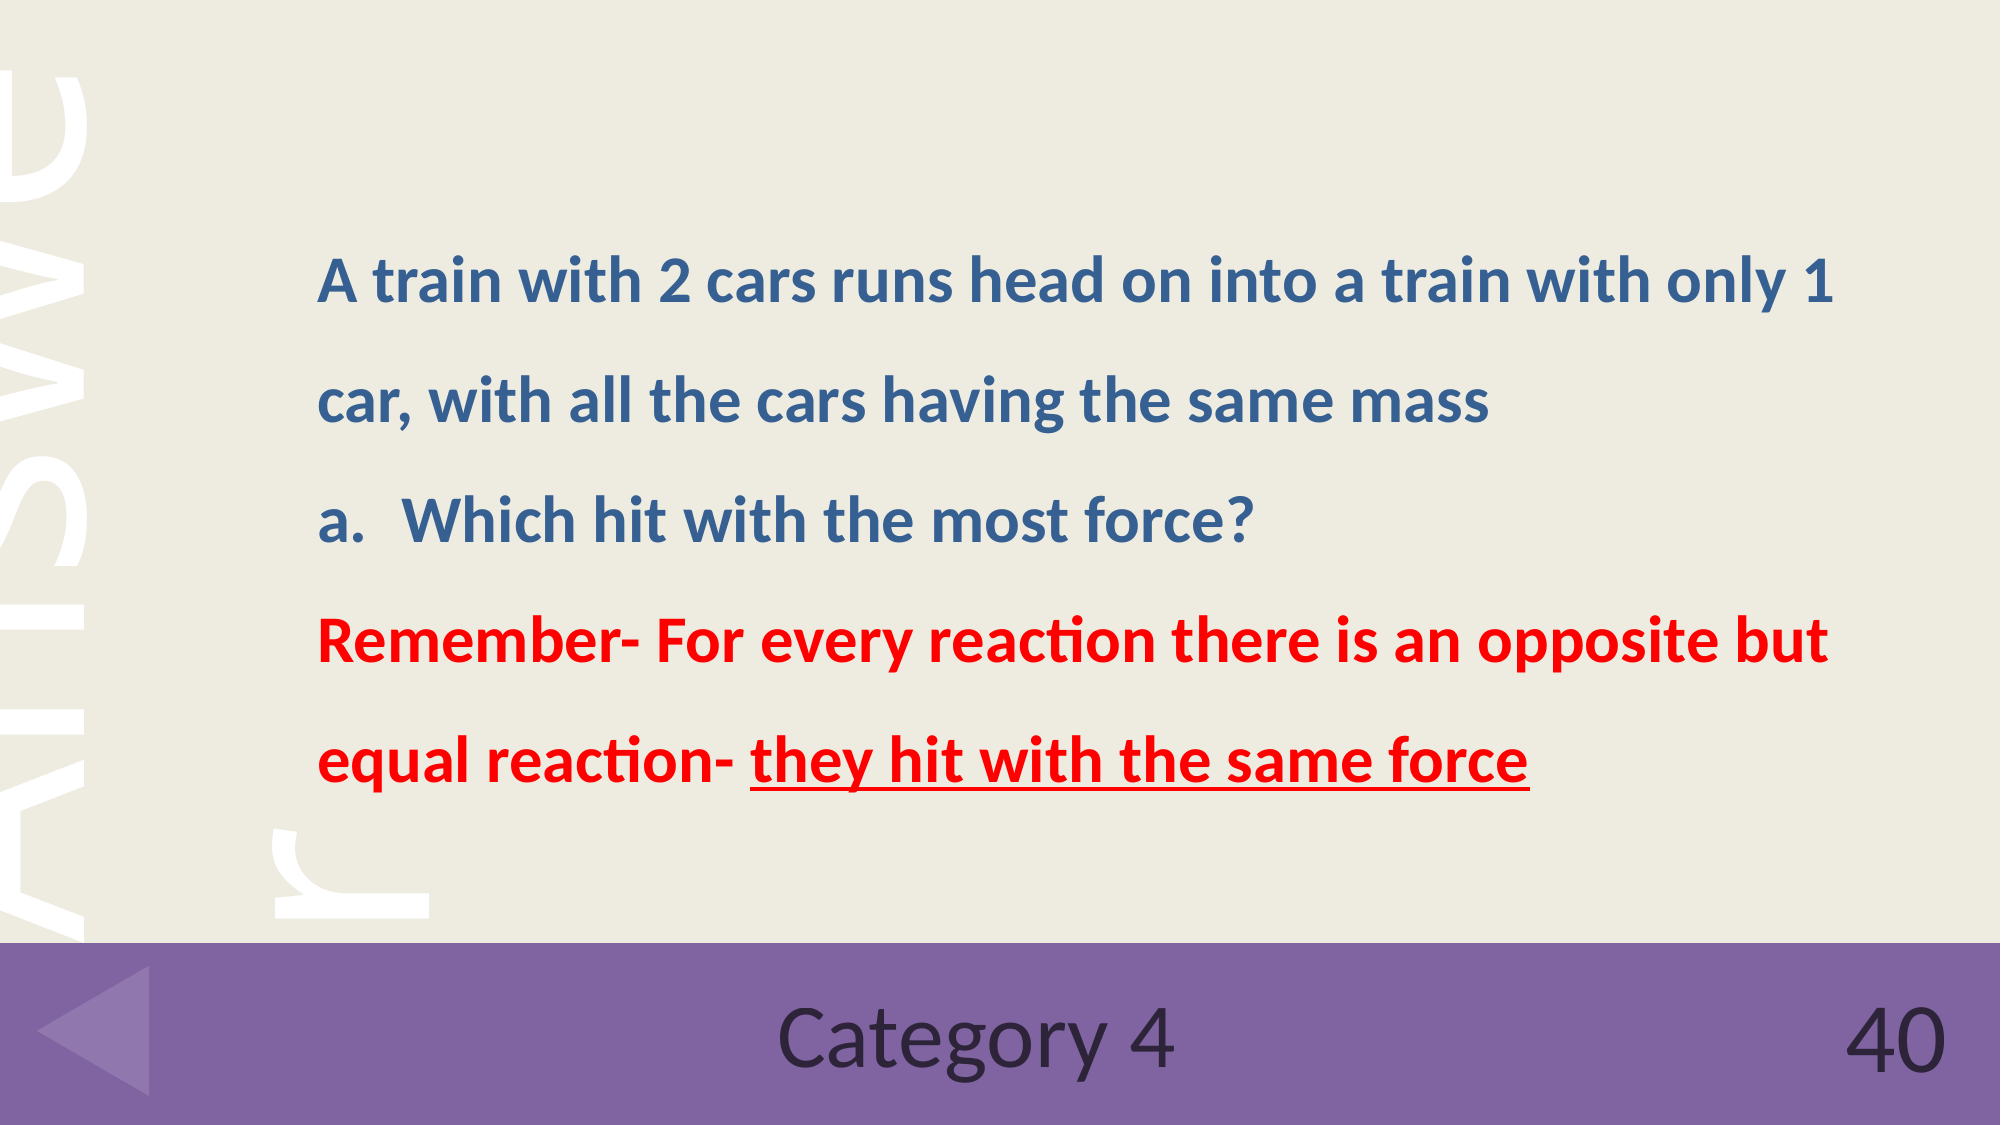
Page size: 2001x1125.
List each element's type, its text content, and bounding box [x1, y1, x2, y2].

list 40 [1877, 967, 1963, 1097]
title Category 4 [76, 937, 1877, 1125]
list A train with 2 cars runs head on into a train with only 1 car, with all the cars having the same mass Which hit with the most force? Remember- For every reaction there is an opposite but equal reaction- they hit with the same force [302, 142, 1858, 850]
